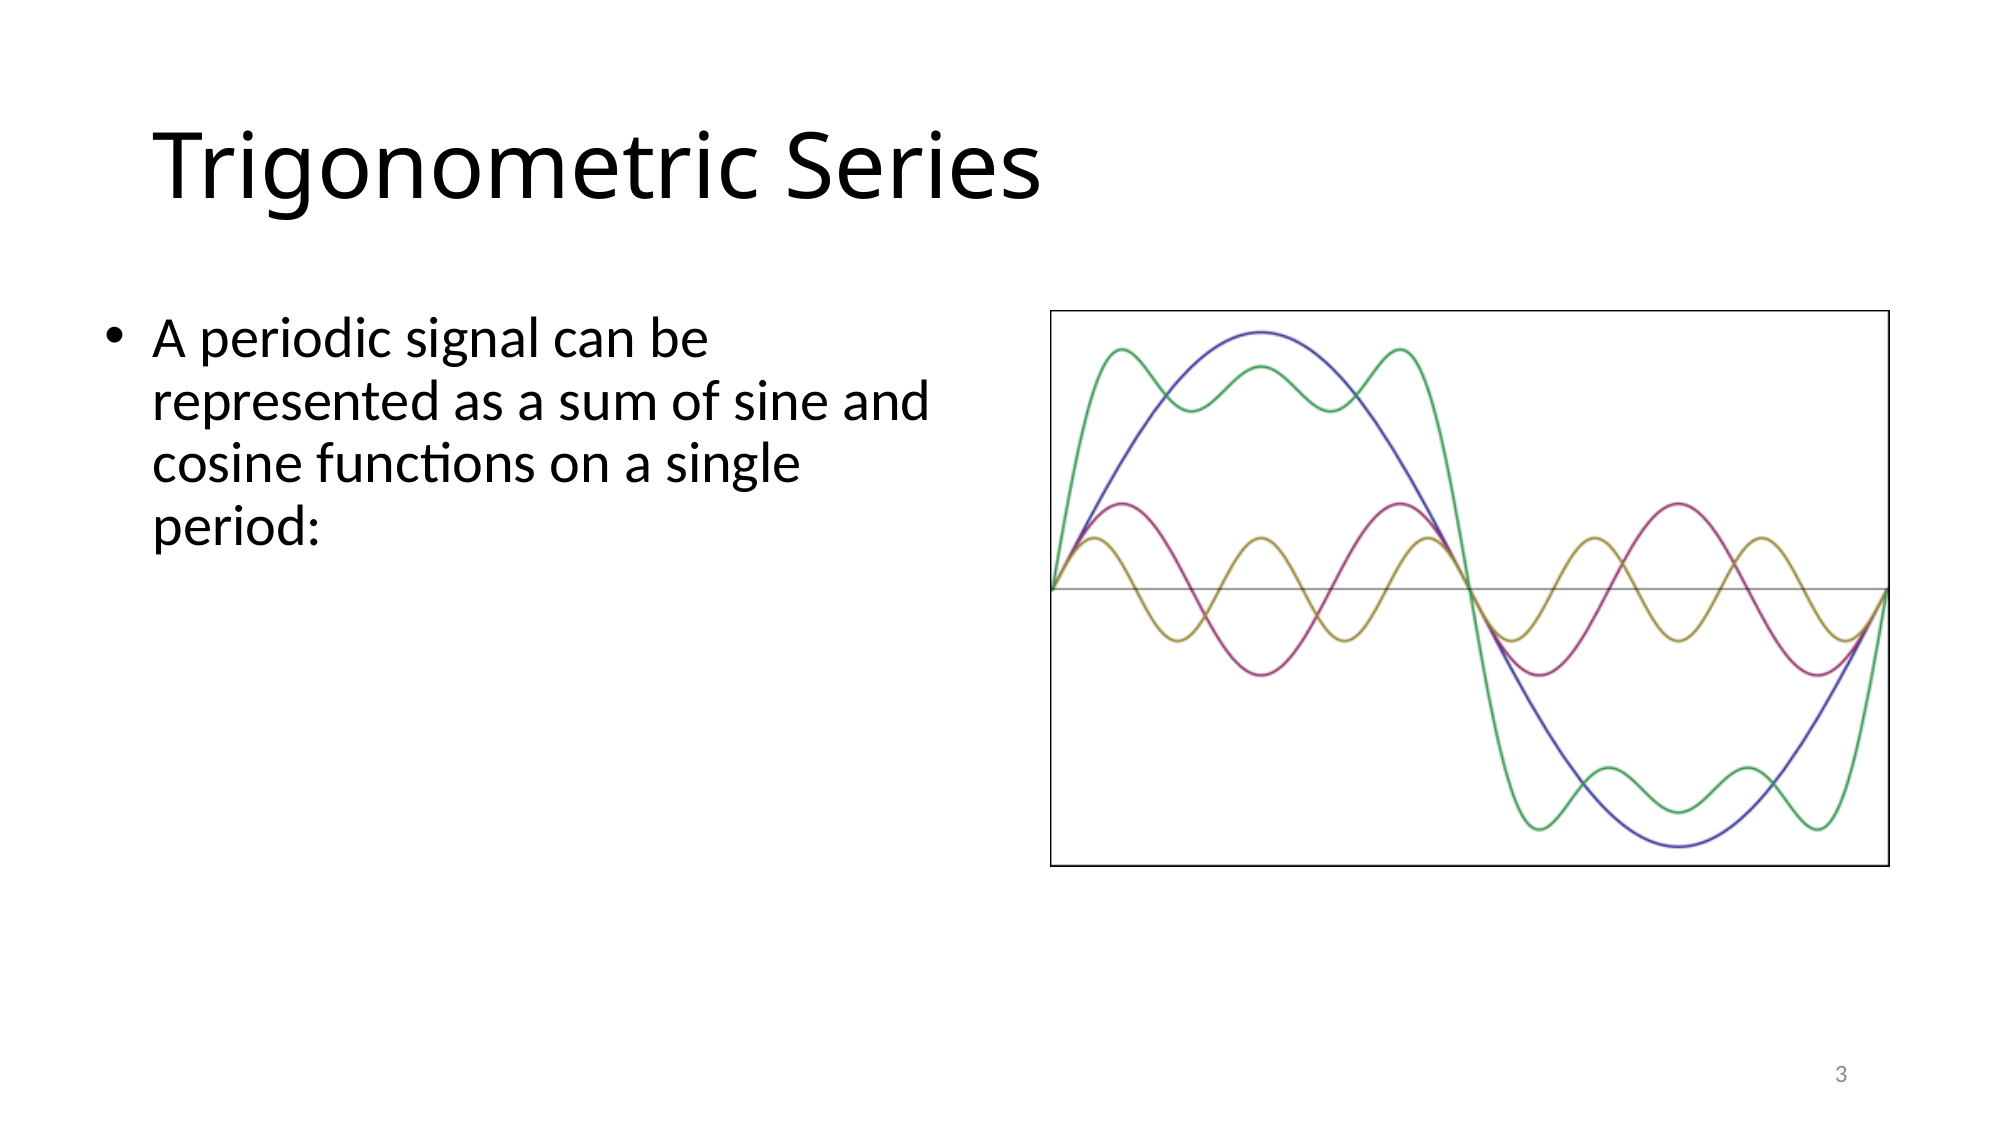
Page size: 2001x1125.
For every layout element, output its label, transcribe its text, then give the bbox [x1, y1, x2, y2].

slide_number 3 [1412, 1042, 1863, 1103]
title Trigonometric Series [137, 59, 1863, 278]
picture [1050, 310, 1890, 868]
